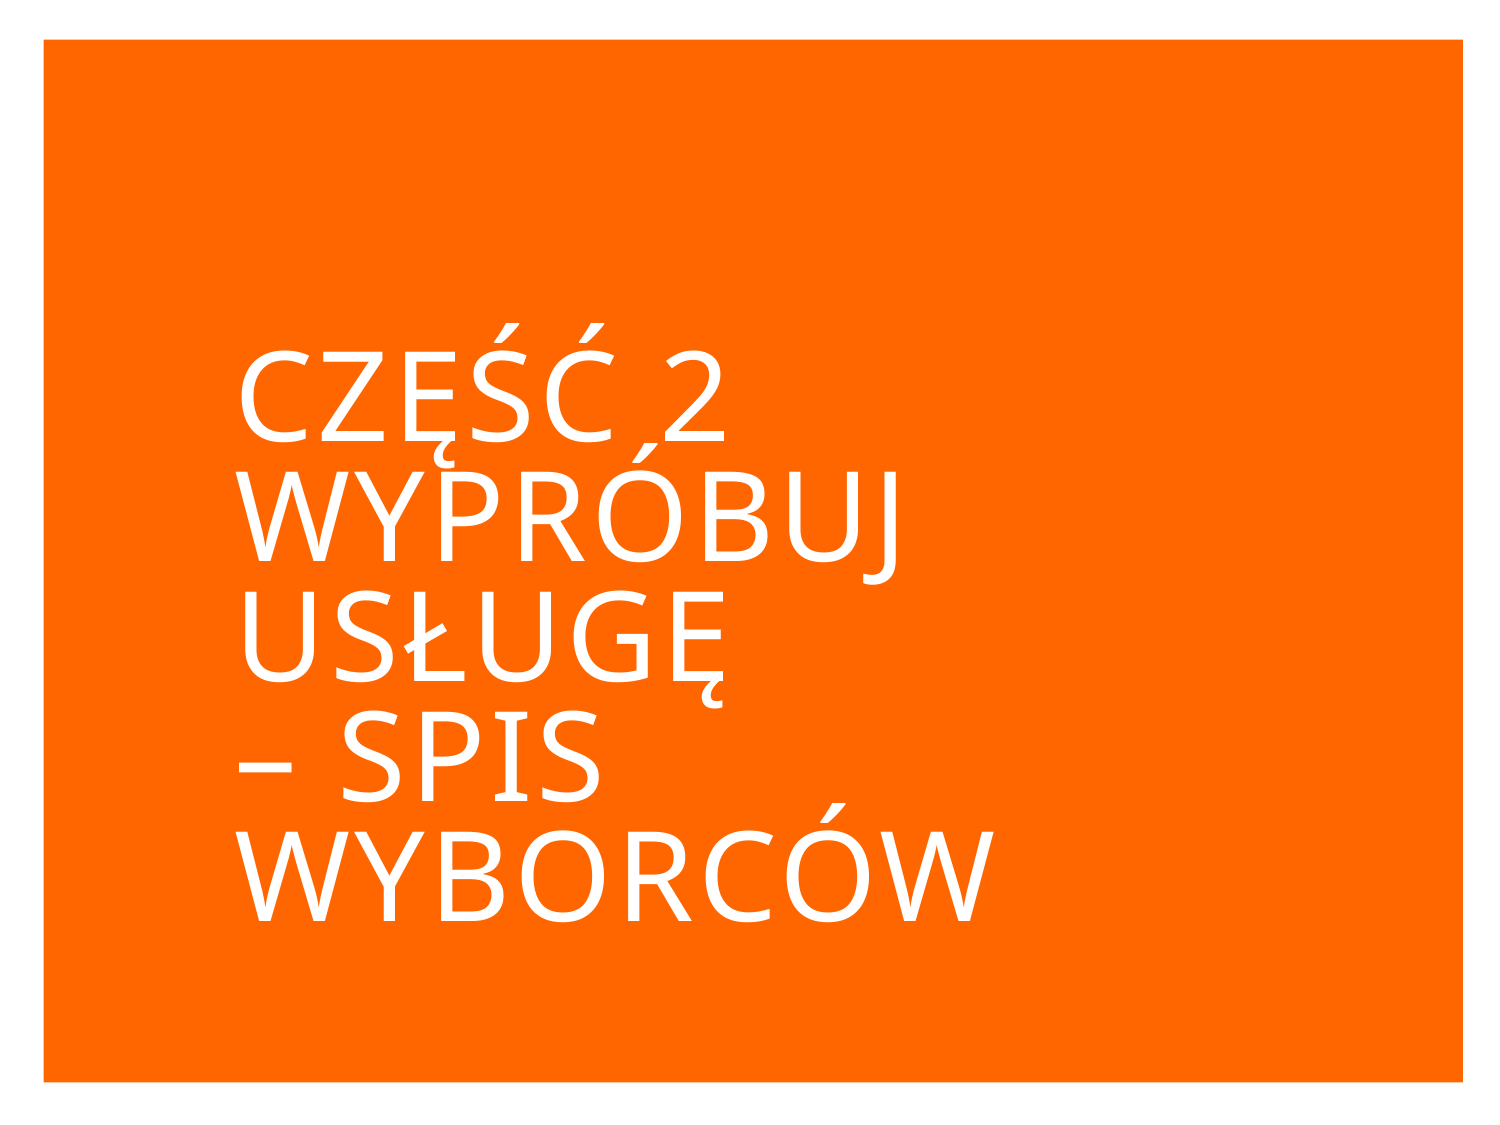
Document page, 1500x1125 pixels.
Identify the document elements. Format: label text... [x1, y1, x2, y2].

title Część 2 Wypróbuj usługę – spis wyborców [219, 208, 1310, 953]
